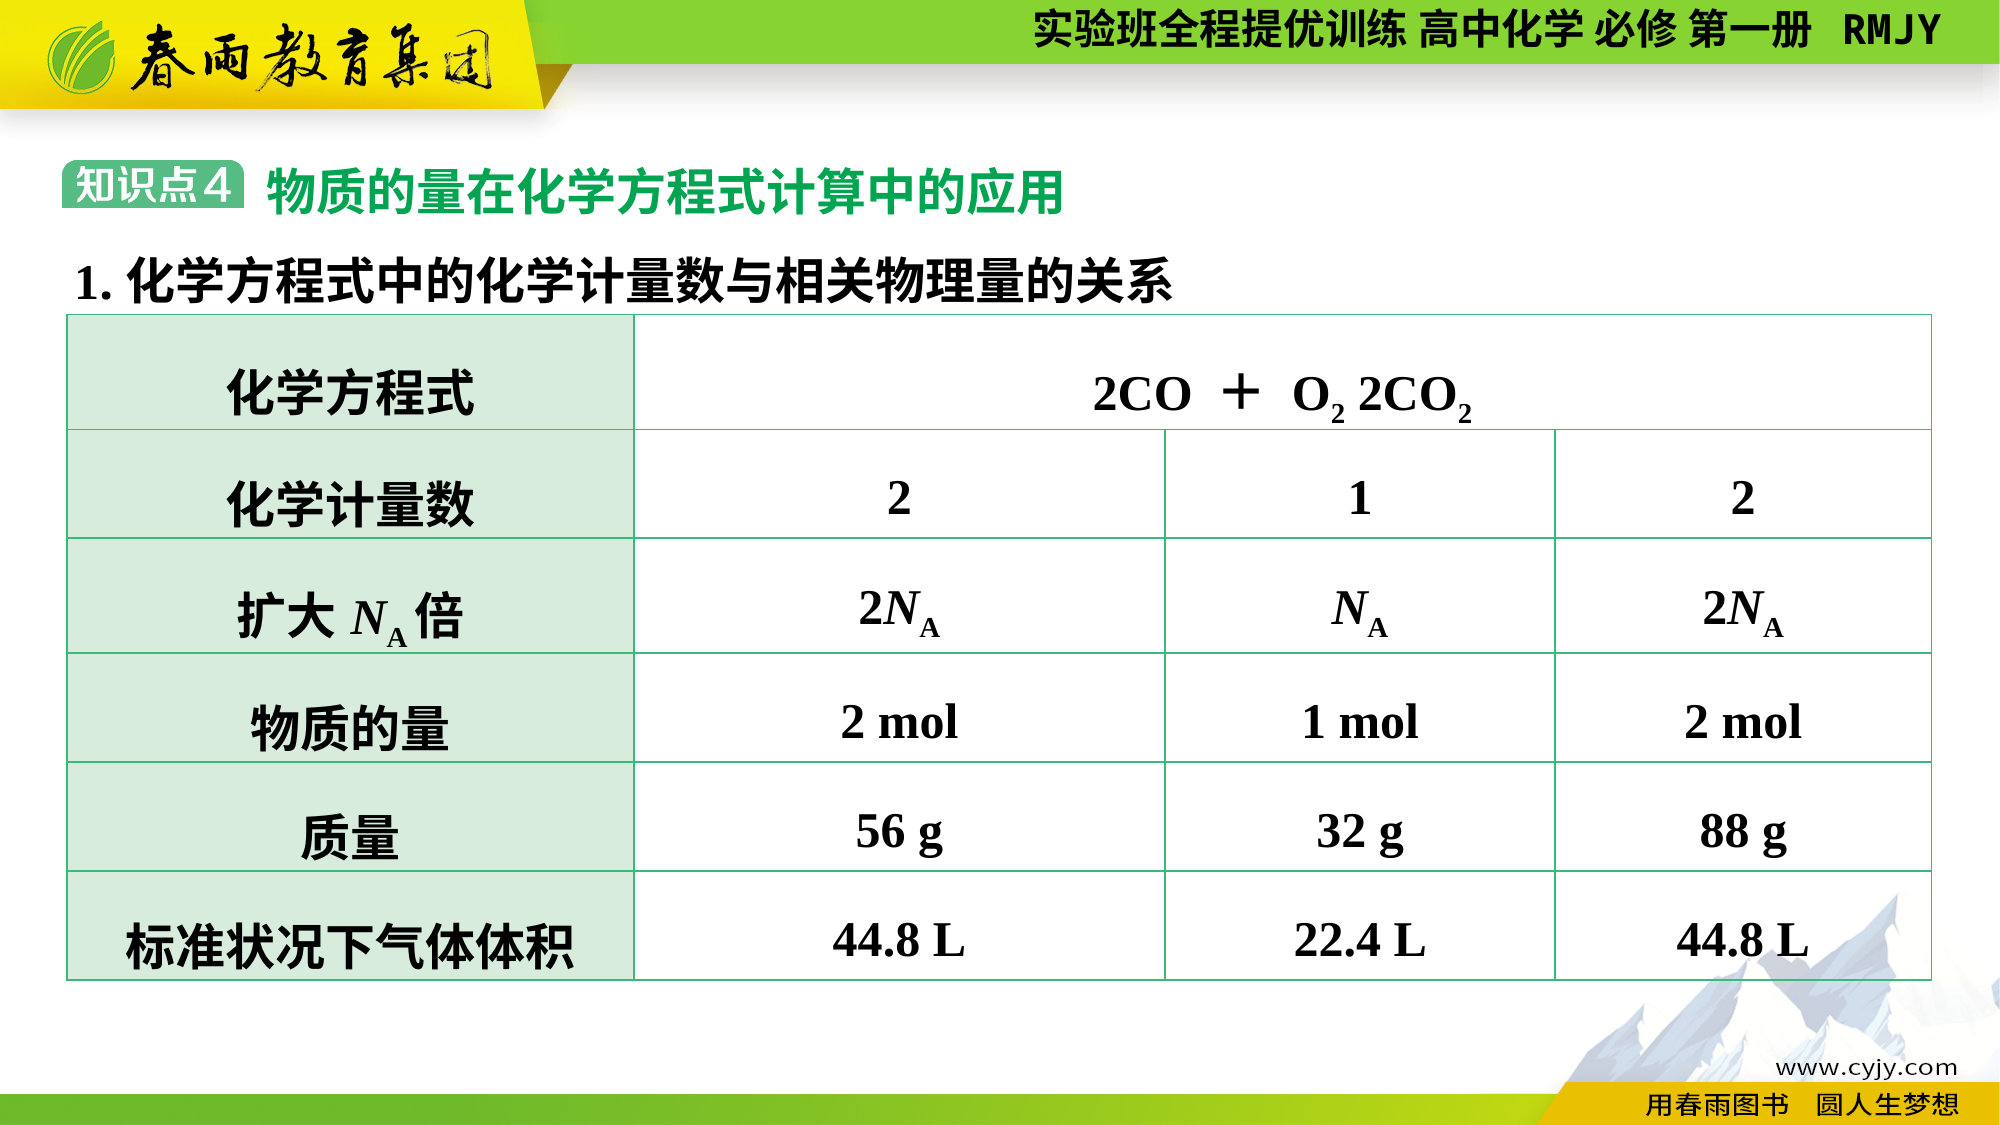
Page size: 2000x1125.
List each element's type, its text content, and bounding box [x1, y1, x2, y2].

picture [0, 0, 2000, 1125]
list 物质的量在化学方程式计算中的应用 1.化学方程式中的化学计量数与相关物理量的关系 [59, 122, 1944, 308]
